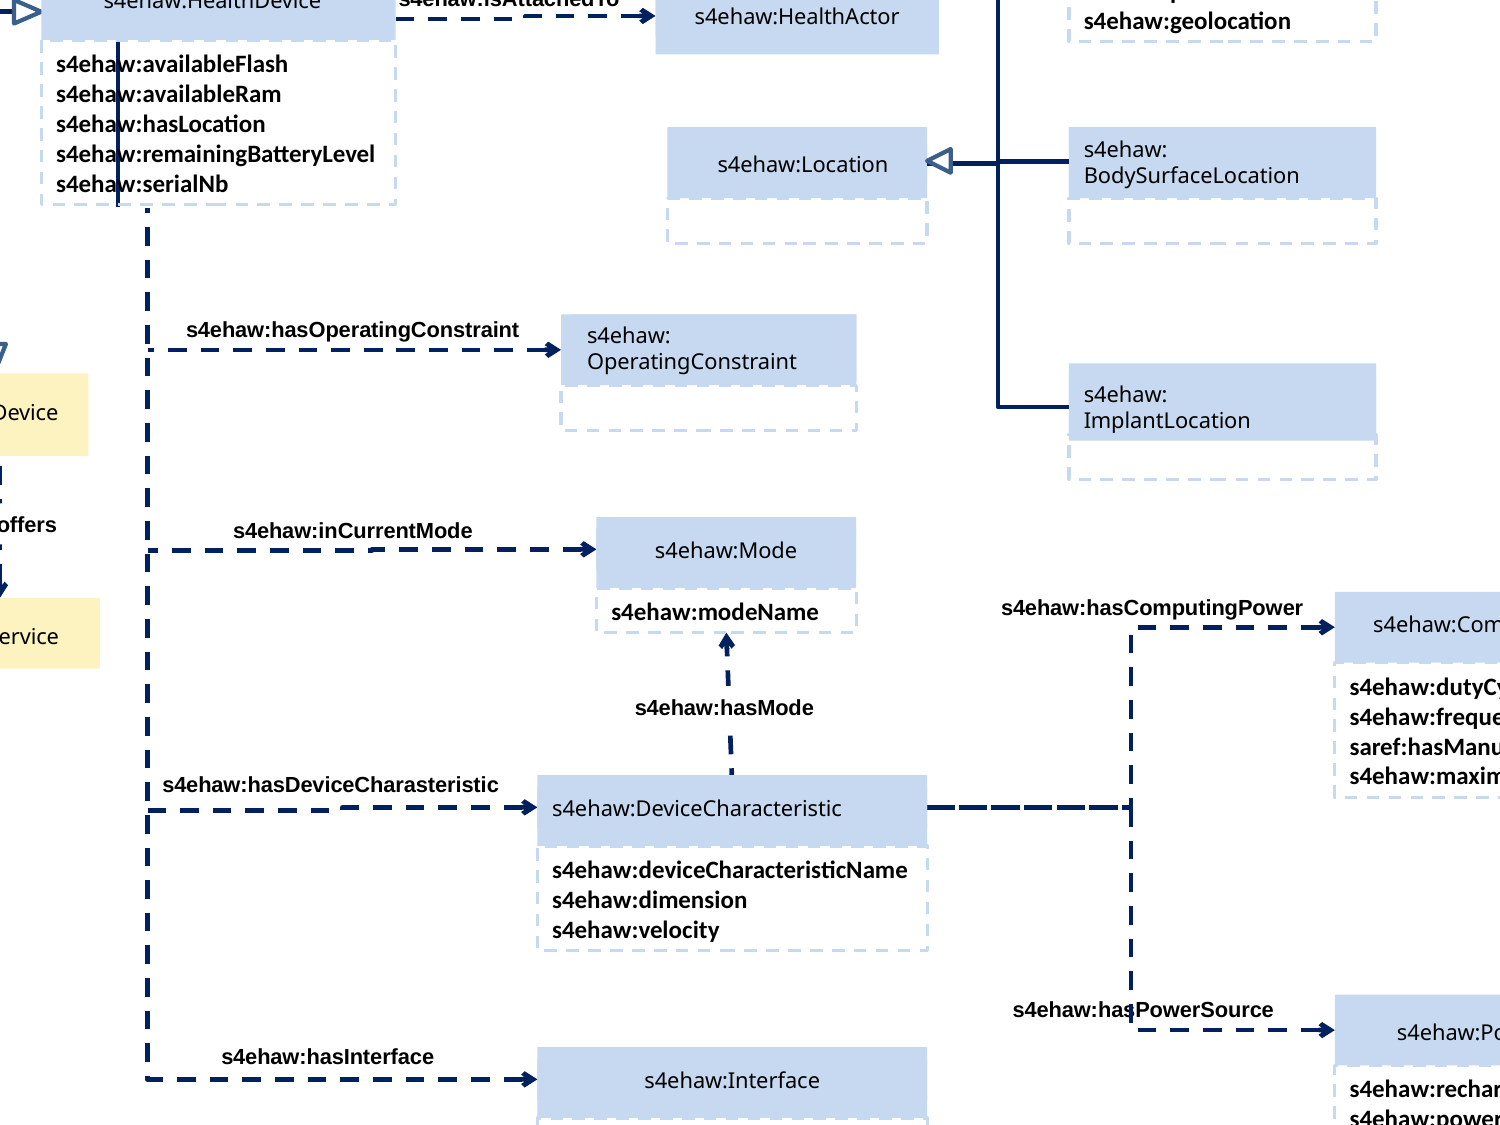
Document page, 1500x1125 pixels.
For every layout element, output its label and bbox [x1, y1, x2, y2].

text_box [0, 0, 1500, 1125]
